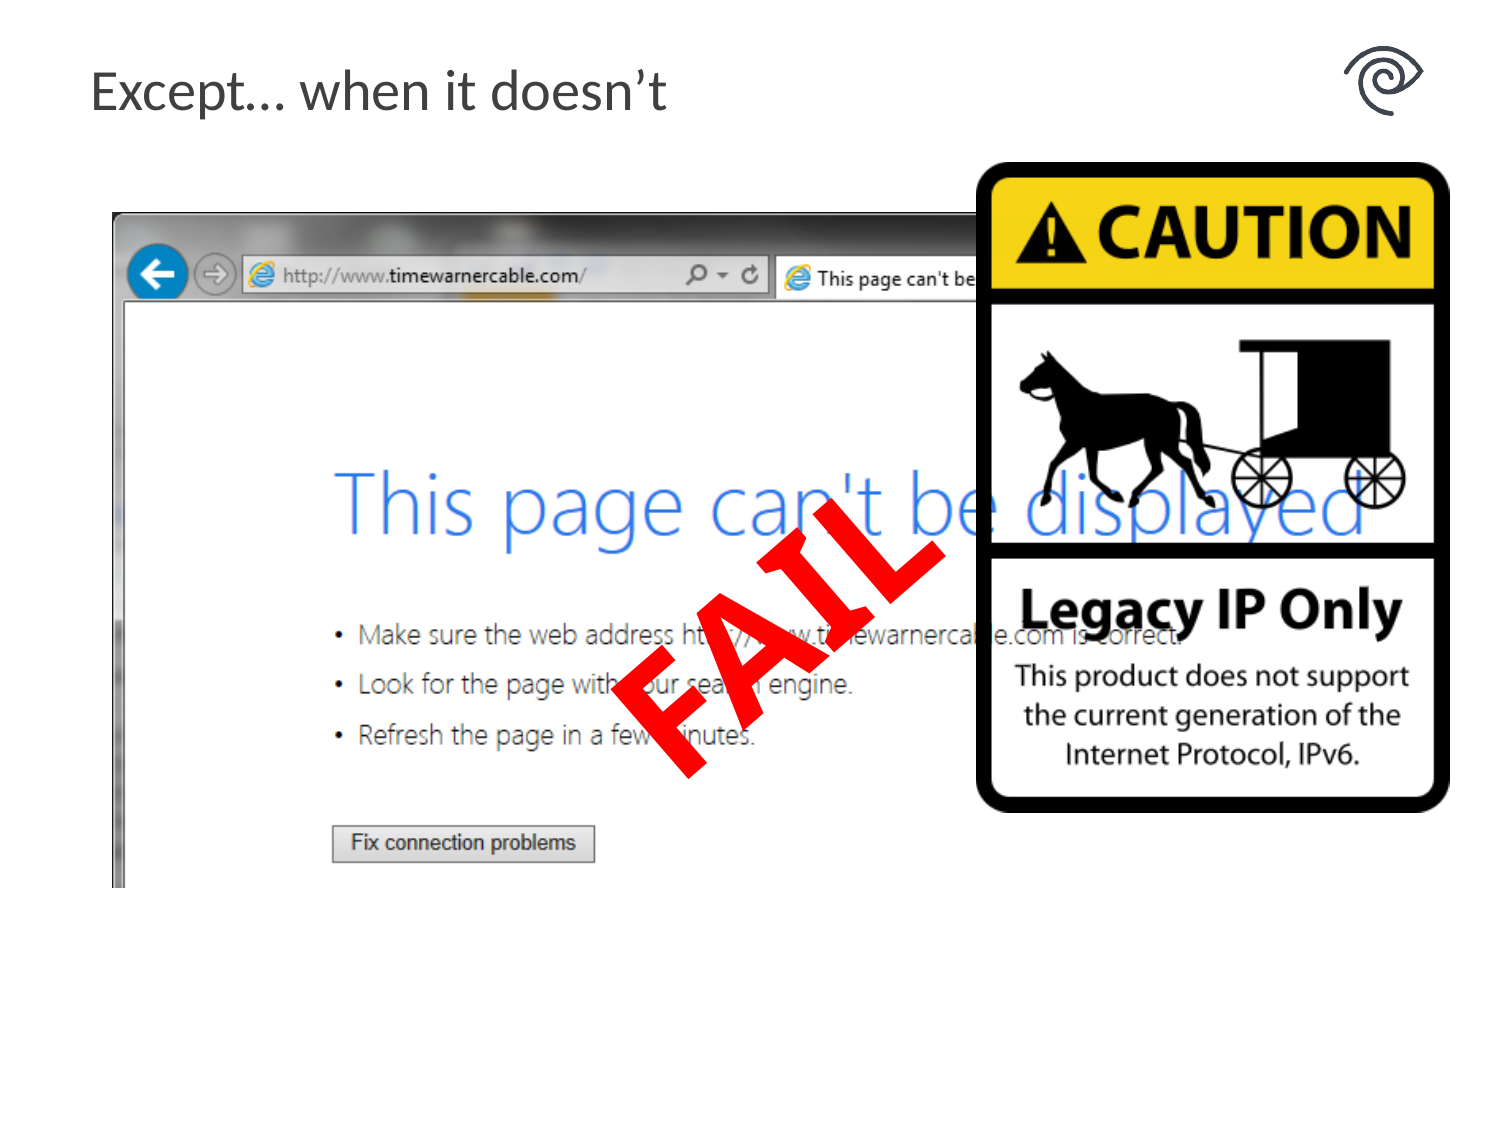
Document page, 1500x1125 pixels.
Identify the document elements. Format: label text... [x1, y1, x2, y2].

title Except… when it doesn’t [74, 44, 1315, 233]
picture [1343, 44, 1436, 116]
picture [112, 162, 1451, 888]
